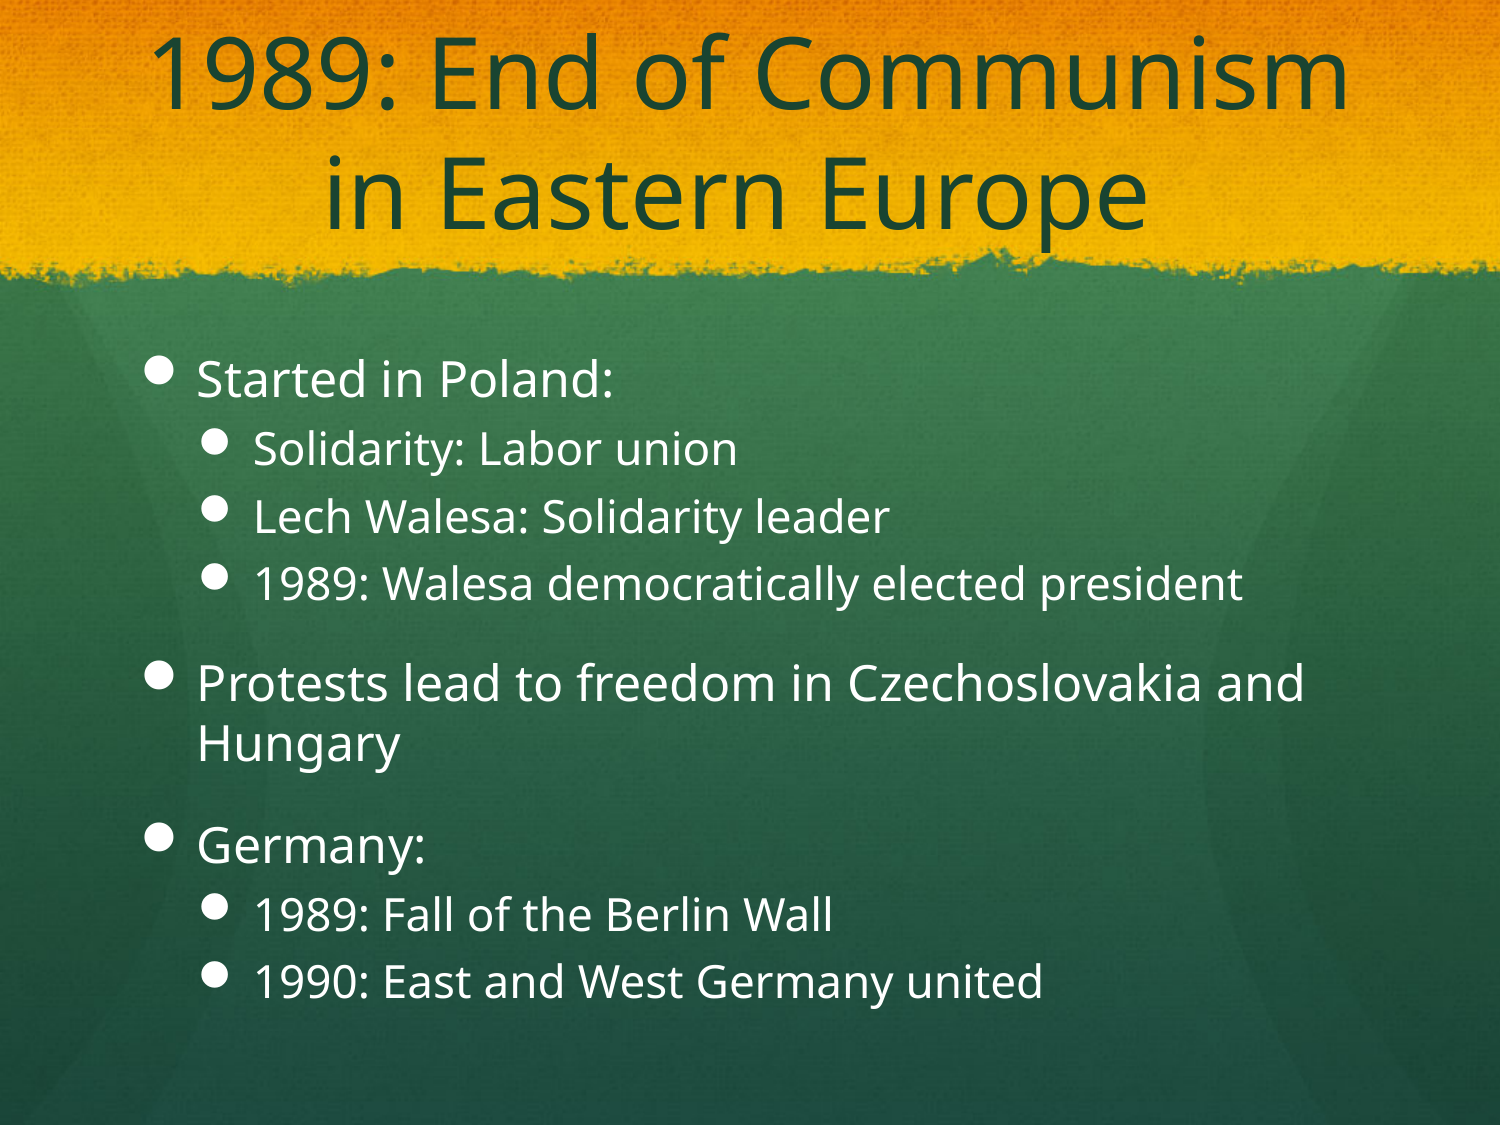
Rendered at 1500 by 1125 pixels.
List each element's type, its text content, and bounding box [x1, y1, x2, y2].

title 1989: End of Communism in Eastern Europe [125, 13, 1375, 246]
picture [0, 0, 1500, 1125]
list Started in Poland: Solidarity: Labor union Lech Walesa: Solidarity leader 1989: Walesa democratically elected president Protests lead to freedom in Czechoslovakia and Hungary Germany: 1989: Fall of the Berlin Wall 1990: East and West Germany united [125, 339, 1375, 1026]
